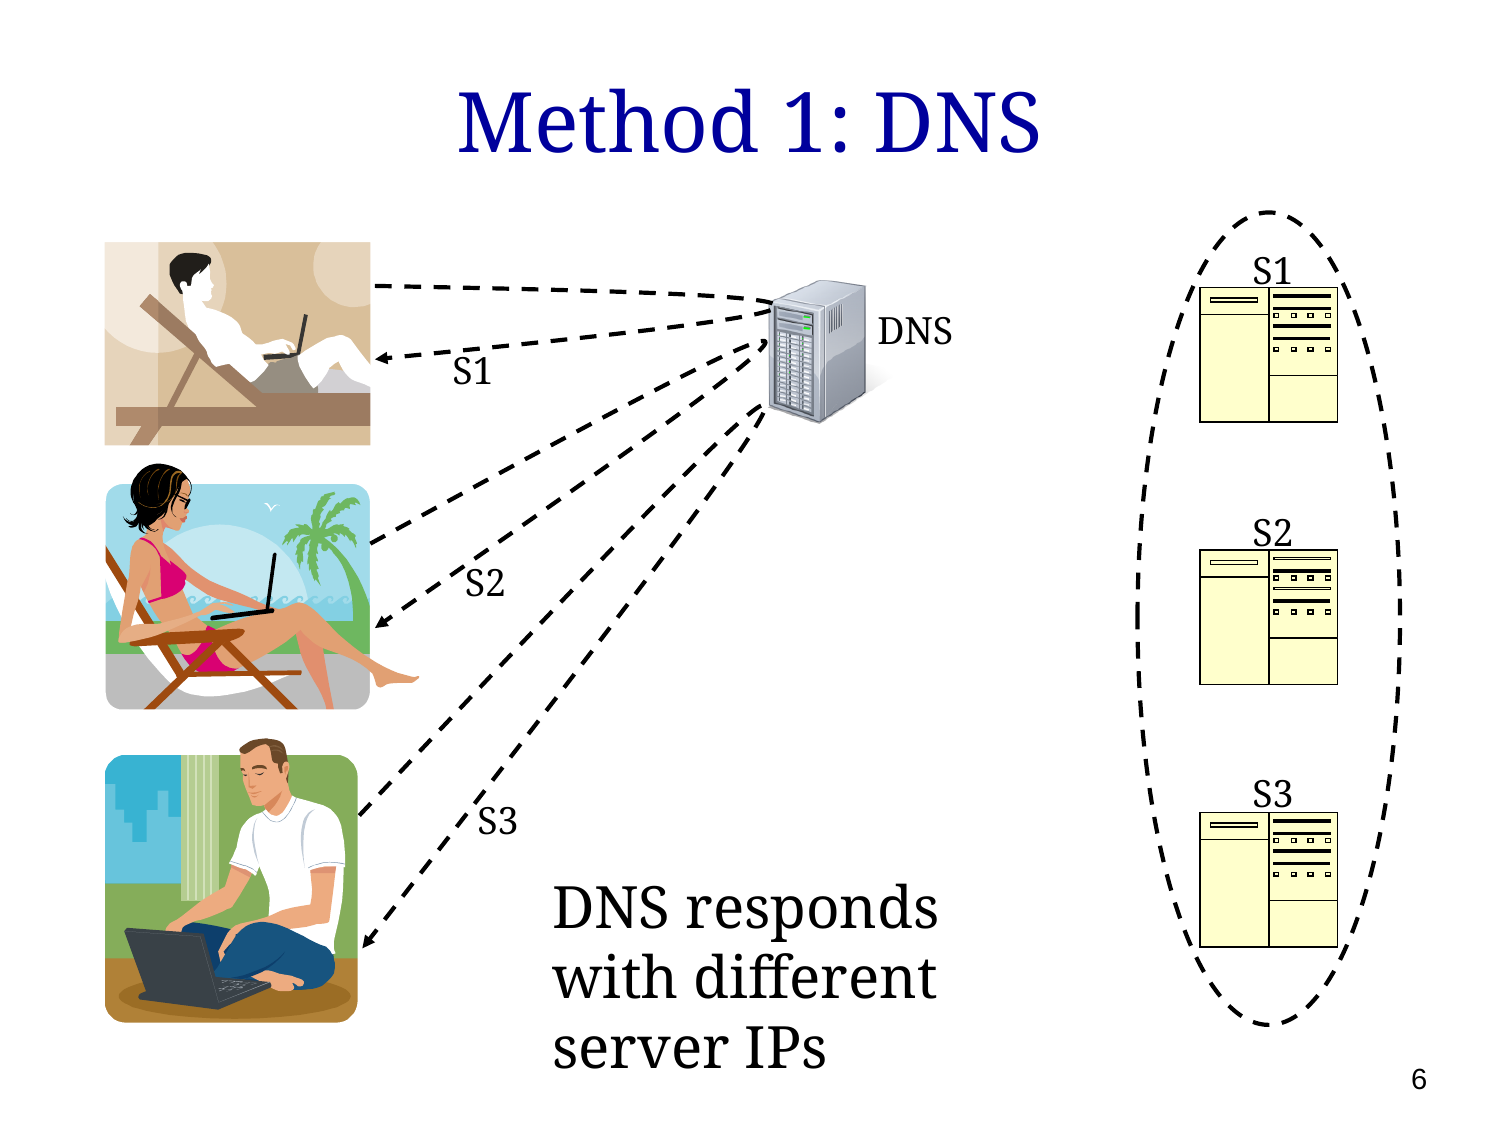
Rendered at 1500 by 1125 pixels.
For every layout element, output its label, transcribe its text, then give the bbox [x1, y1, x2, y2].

text_box S1 [437, 339, 538, 400]
text_box [379, 285, 744, 365]
title Method 1: DNS [74, 47, 1426, 191]
picture [99, 462, 421, 716]
text_box DNS responds with different server IPs [537, 862, 1088, 1088]
picture [749, 274, 904, 429]
text_box S2 [450, 551, 550, 612]
picture [99, 737, 363, 1028]
text_box DNS [907, 299, 975, 360]
text_box [1137, 212, 1401, 1025]
text_box [366, 418, 750, 947]
text_box S1 [1317, 239, 1338, 271]
slide_number 6 [1092, 1024, 1443, 1103]
text_box S3 [462, 789, 563, 850]
picture [99, 237, 376, 451]
text_box [424, 346, 744, 595]
